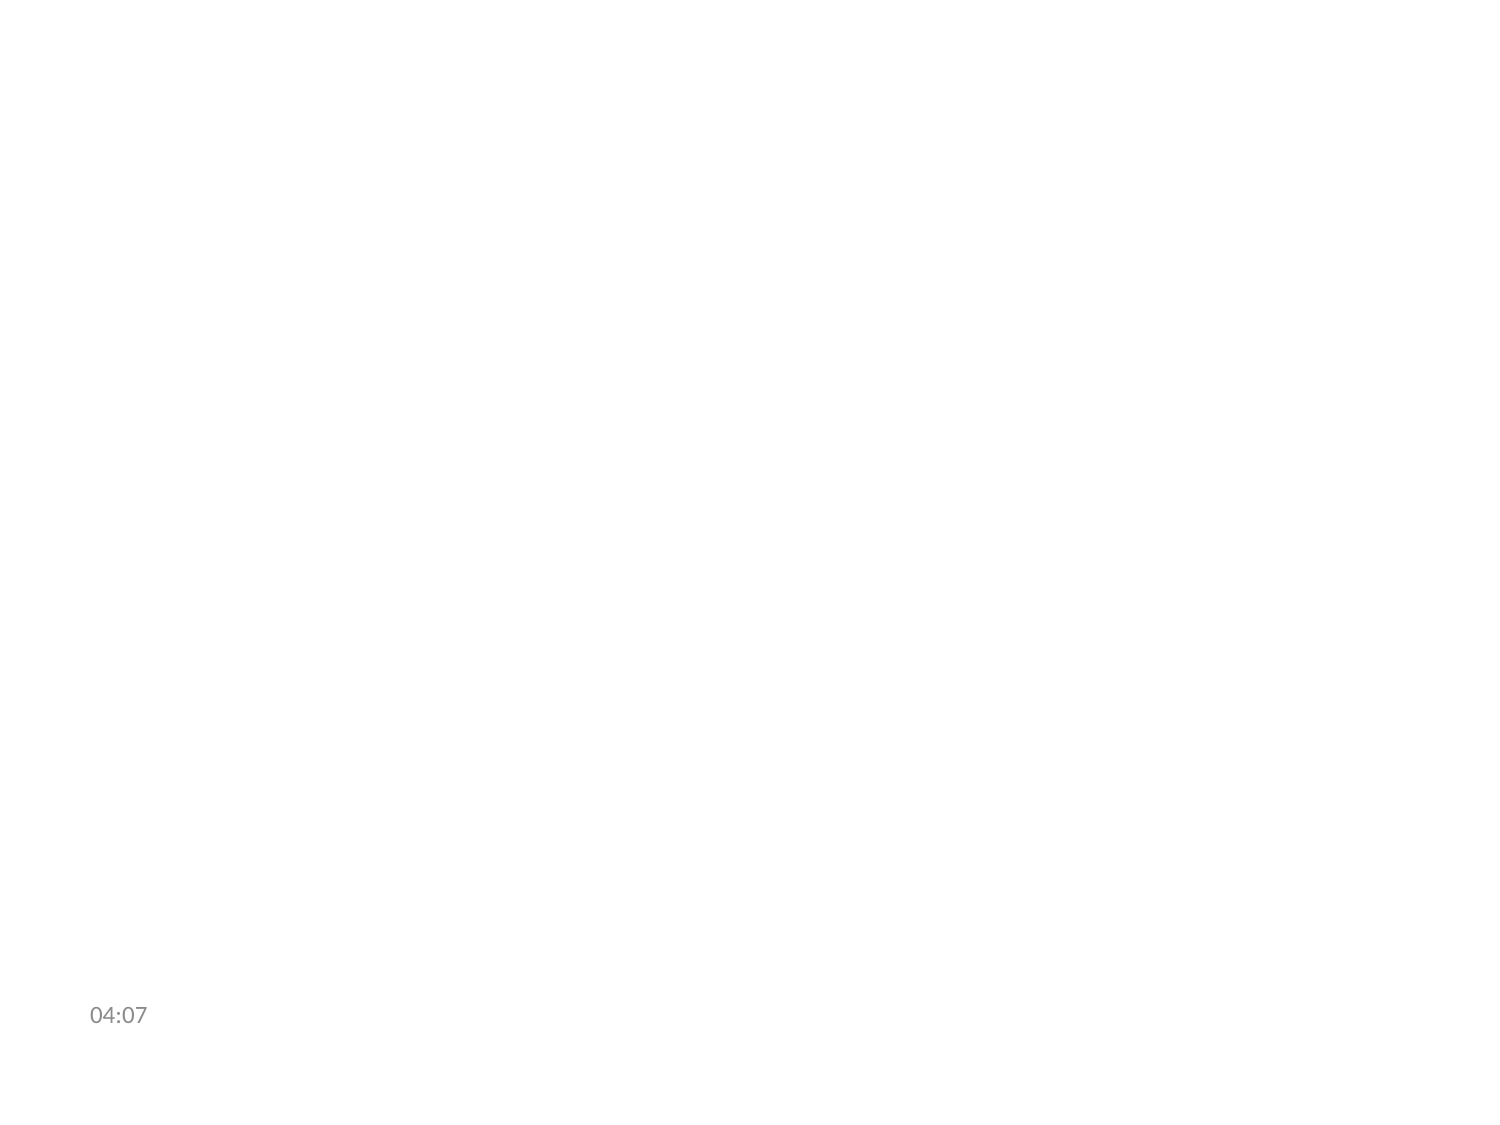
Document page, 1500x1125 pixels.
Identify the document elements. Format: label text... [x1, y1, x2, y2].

text_box 15:35 [75, 983, 425, 1044]
